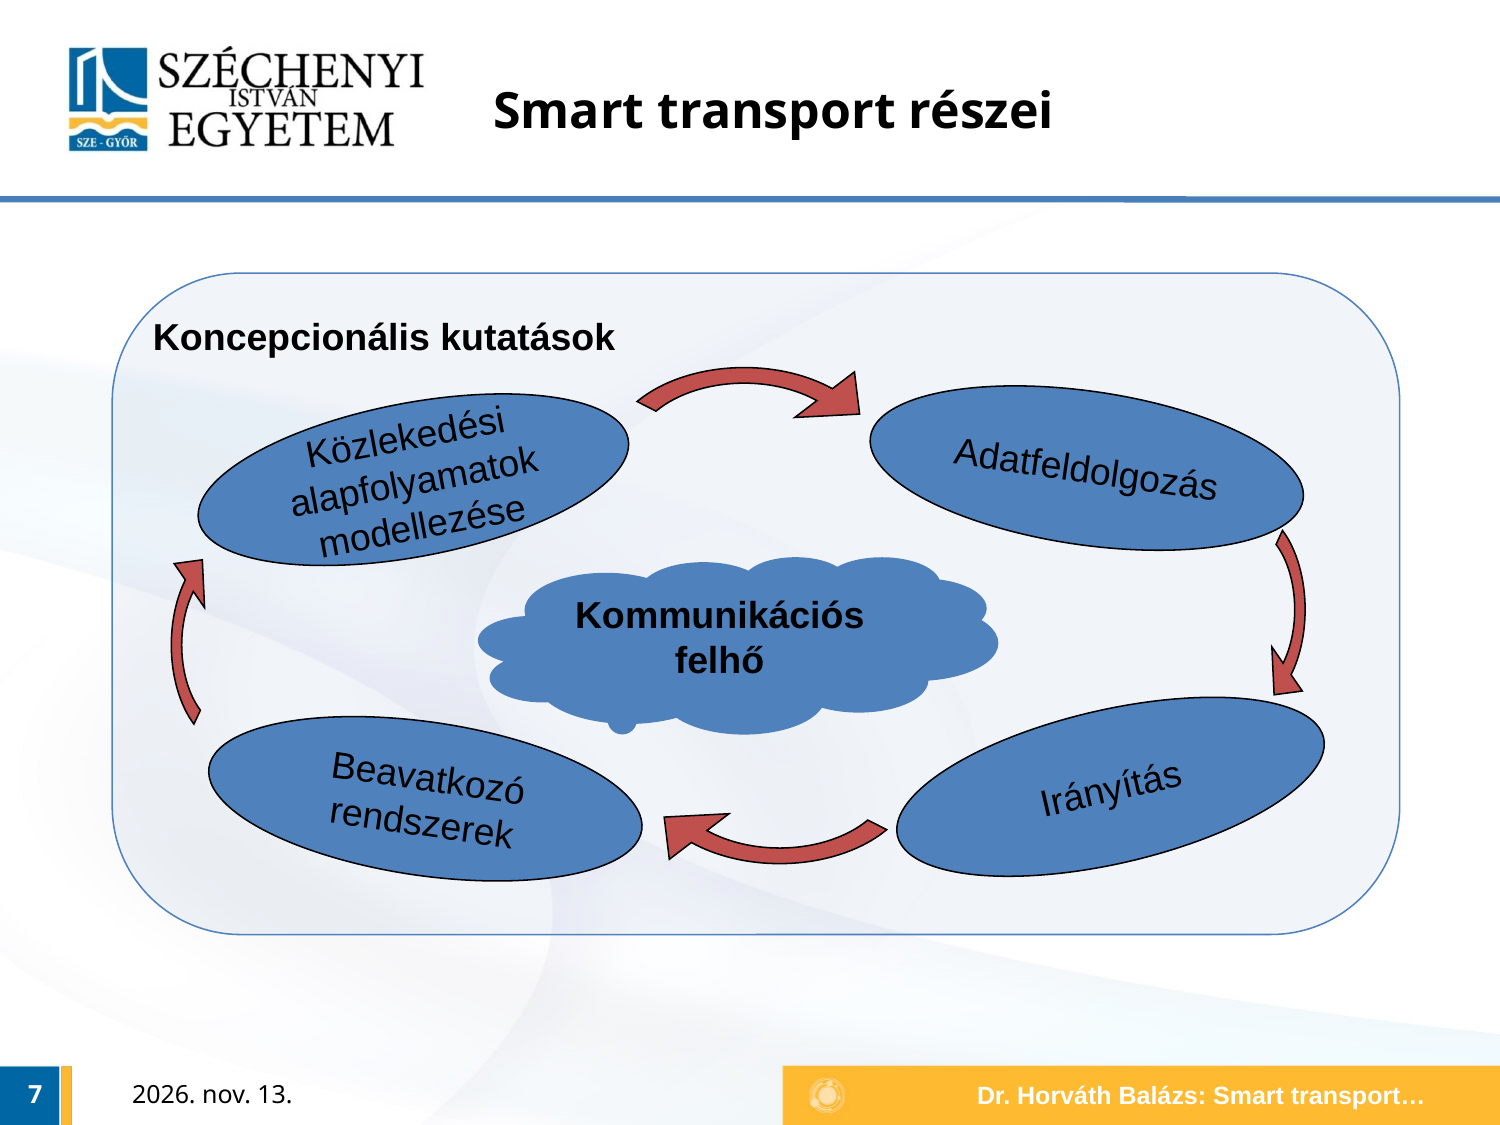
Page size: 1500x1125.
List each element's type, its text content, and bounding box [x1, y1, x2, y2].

text_box Adatfeldolgozás [870, 385, 1304, 551]
text_box [171, 559, 205, 725]
picture [0, 0, 1500, 196]
text_box Irányítás [896, 697, 1325, 877]
slide_number 7 [0, 1065, 71, 1125]
text_box Beavatkozó rendszerek [208, 716, 643, 881]
text_box [664, 813, 887, 864]
text_box [1271, 530, 1306, 695]
text_box Koncepcionális kutatások [112, 273, 1400, 935]
text_box Közlekedési alapfolyamatok modellezése [198, 393, 629, 566]
picture [0, 203, 1500, 1125]
text_box Kommunikációs felhő [477, 557, 999, 735]
slide_number 2014. szeptember 10. [117, 1065, 550, 1125]
title Smart transport részei [478, 45, 1425, 173]
text_box [637, 367, 860, 418]
footer Dr. Horváth Balázs: Smart transport… [878, 1065, 1442, 1125]
